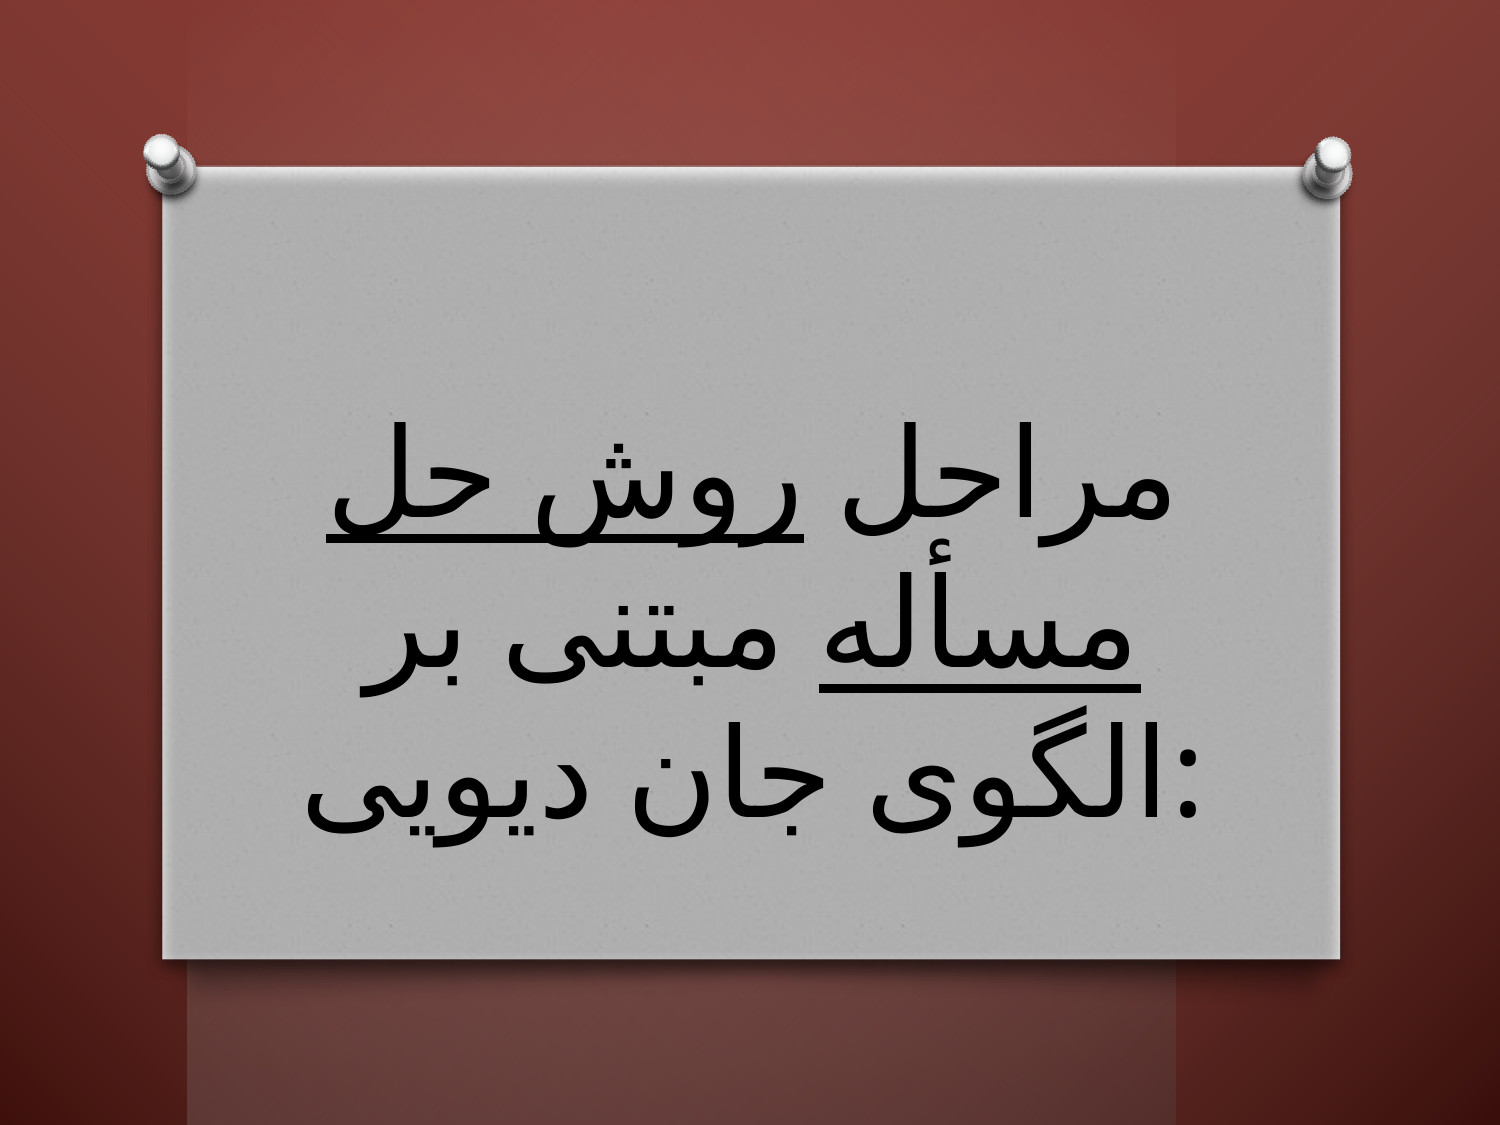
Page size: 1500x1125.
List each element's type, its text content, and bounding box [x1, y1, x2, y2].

picture [1274, 109, 1396, 230]
title مراحل روش حل مسأله مبتنی بر الگوی جان دیویی: [283, 312, 1223, 850]
picture [112, 100, 235, 224]
